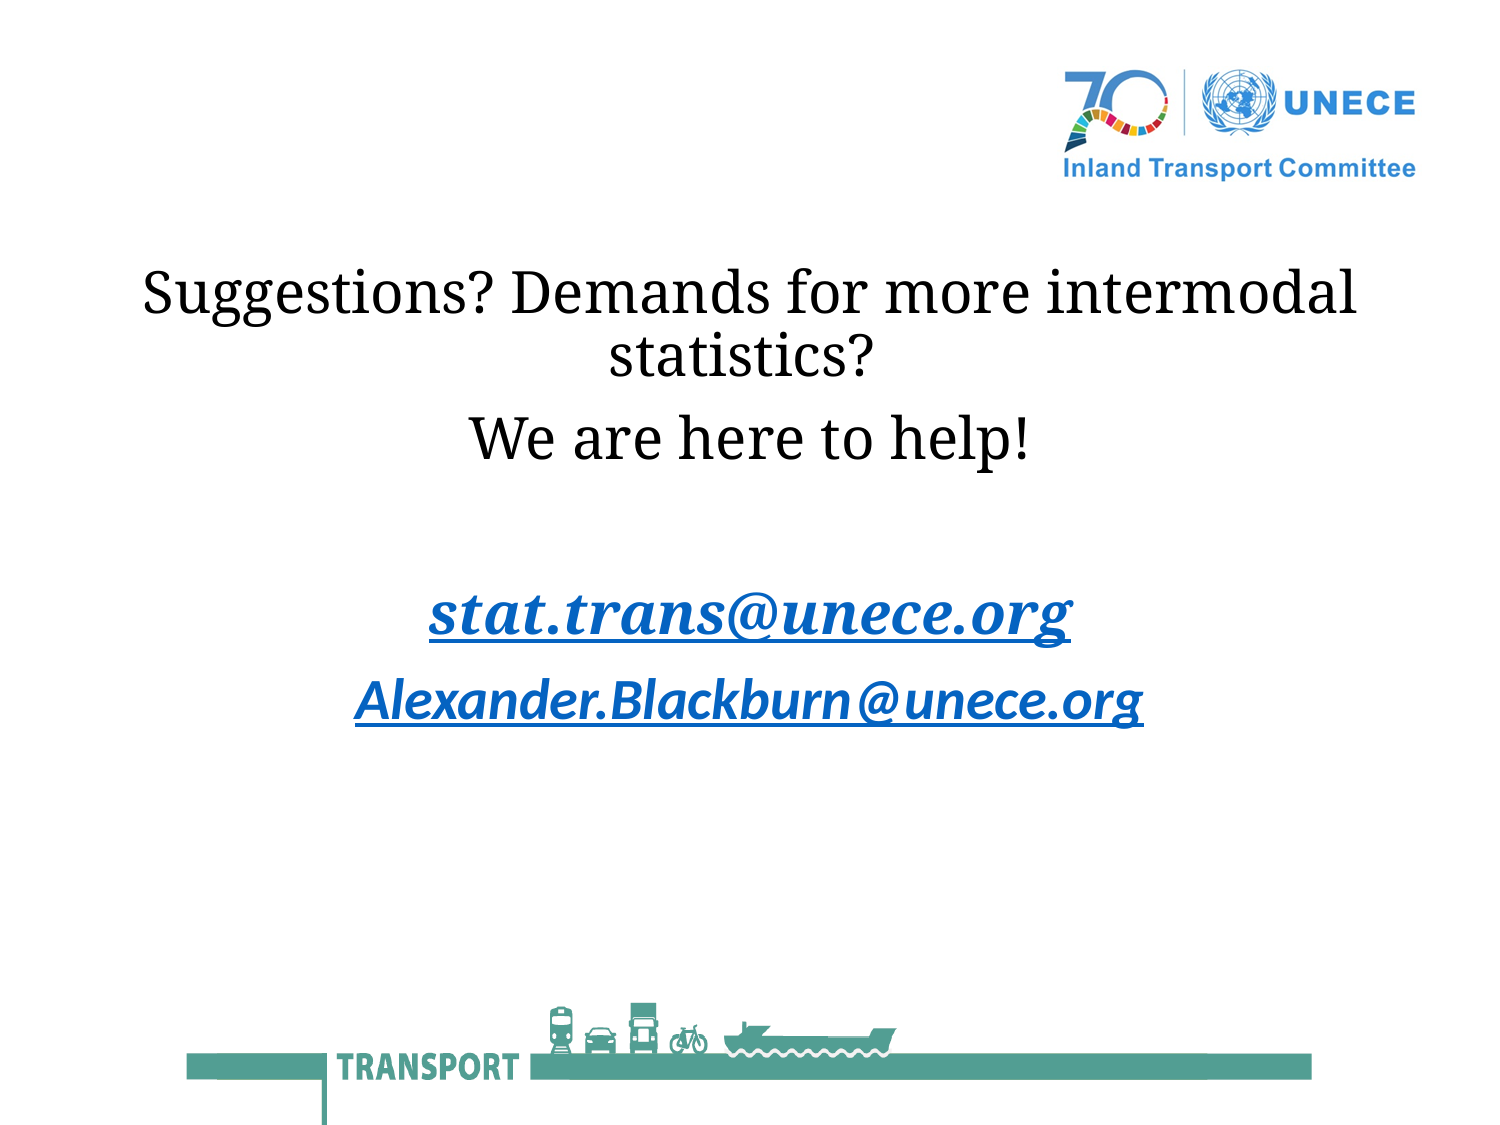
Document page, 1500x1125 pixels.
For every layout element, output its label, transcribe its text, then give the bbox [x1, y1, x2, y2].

list Suggestions? Demands for more intermodal statistics? We are here to help! stat.trans@unece.org Alexander.Blackburn@unece.org [58, 255, 1442, 895]
picture [1056, 66, 1422, 182]
picture [186, 987, 1312, 1125]
